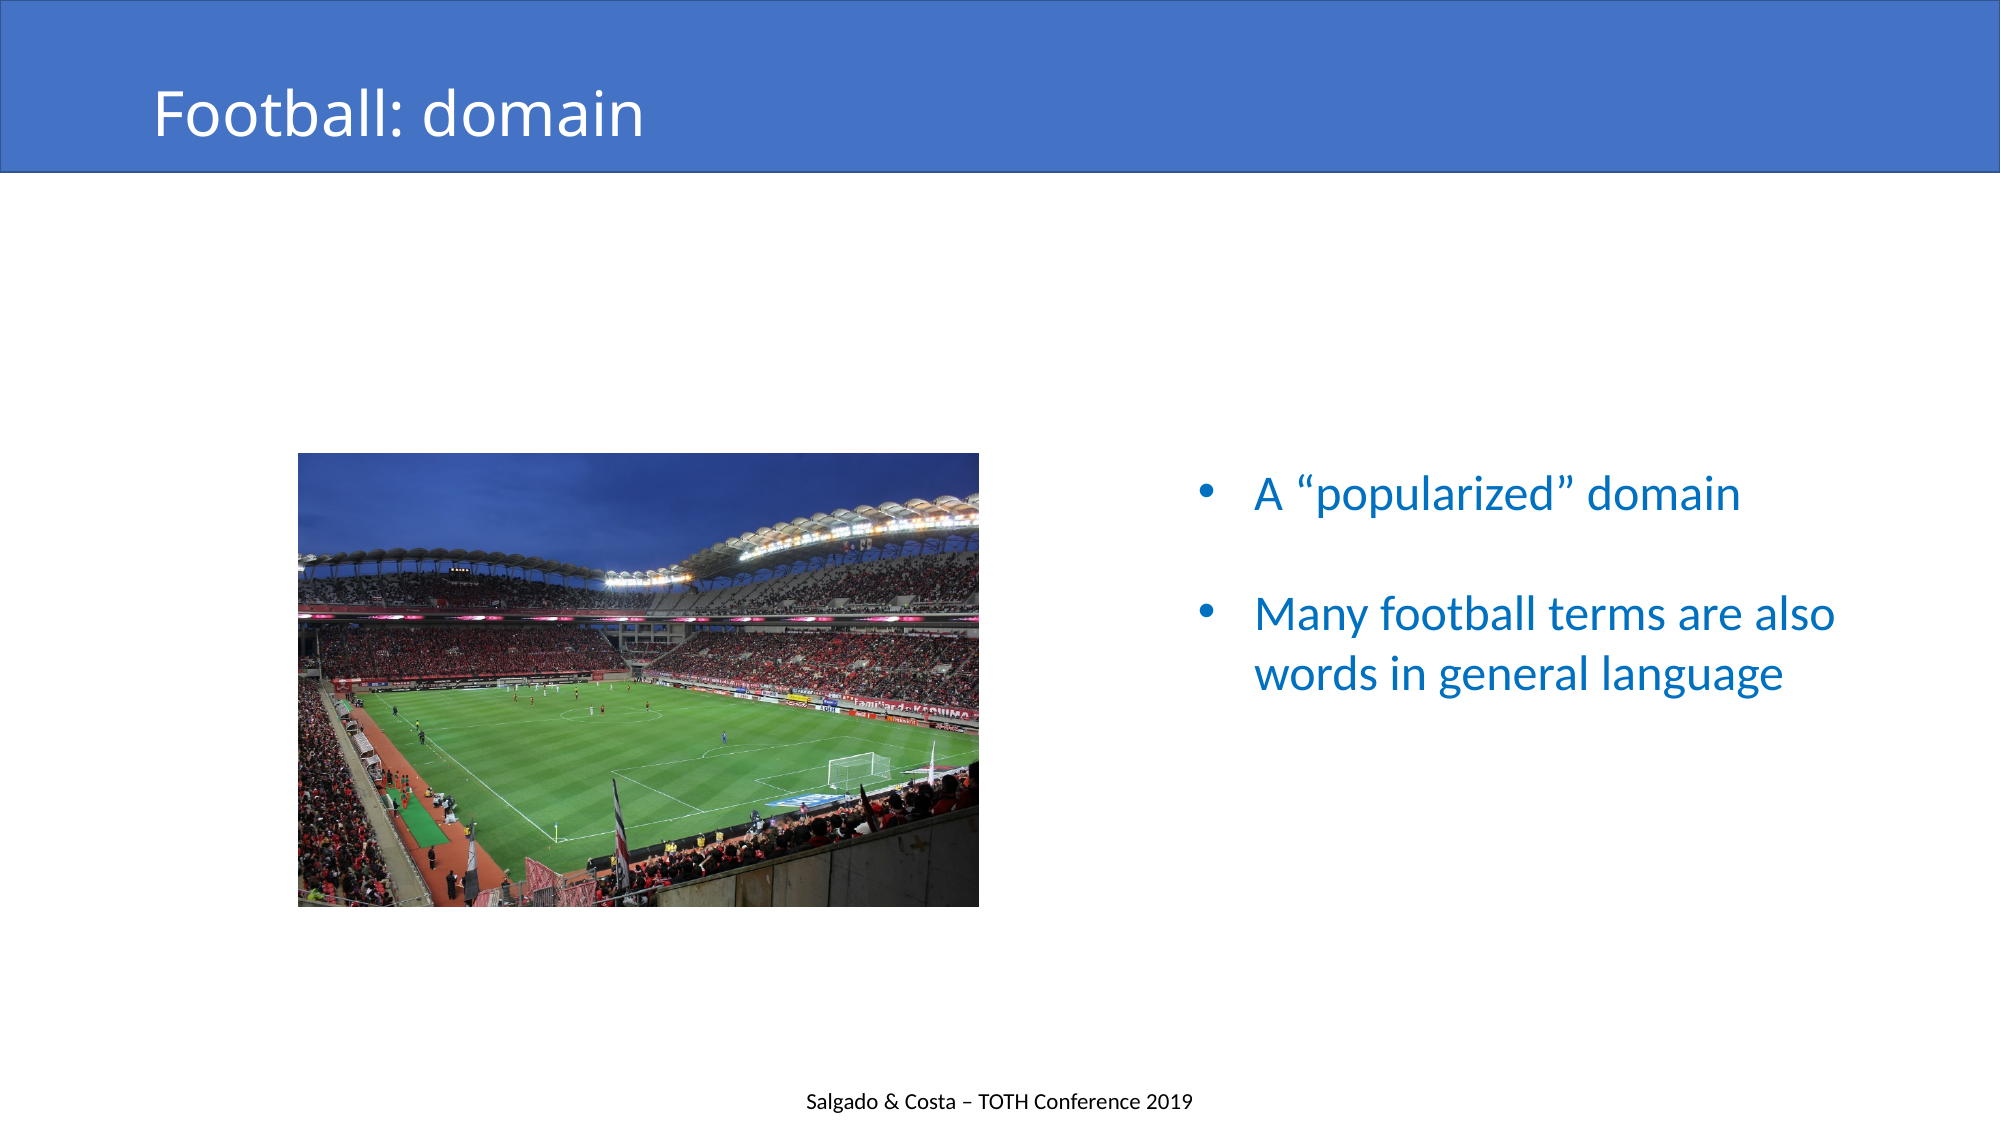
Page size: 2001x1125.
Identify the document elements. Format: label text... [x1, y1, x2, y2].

text_box [0, 0, 2000, 173]
text_box A “popularized” domain Many football terms are also words in general language [1183, 453, 1985, 709]
text_box Salgado & Costa – TOTH Conference 2019 [0, 1078, 2000, 1121]
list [298, 453, 979, 907]
title Football: domain [137, 59, 1863, 172]
